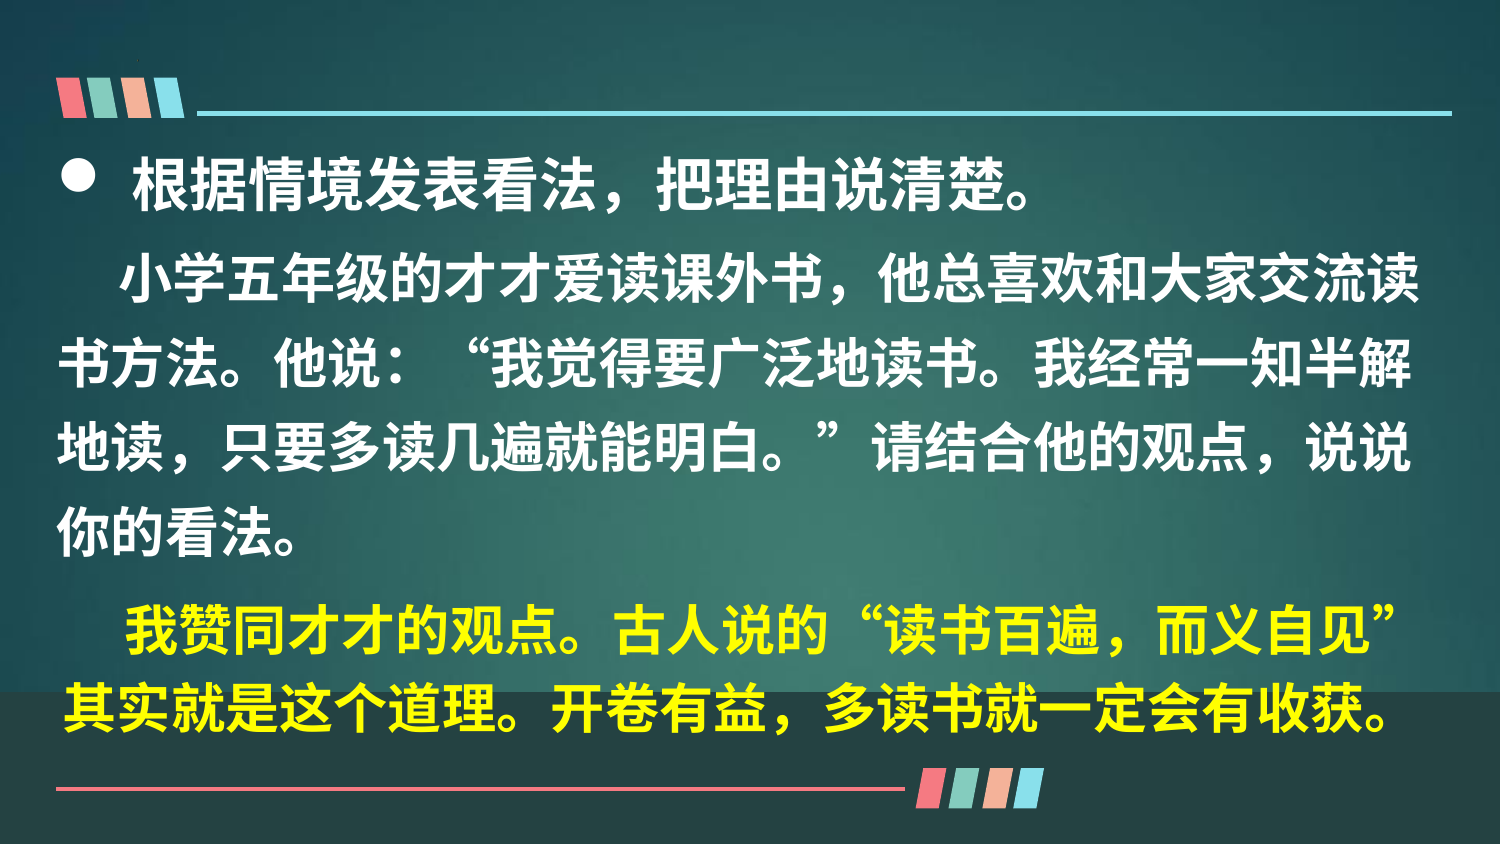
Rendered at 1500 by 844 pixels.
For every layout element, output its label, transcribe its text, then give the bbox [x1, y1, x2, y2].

text_box 根据情境发表看法，把理由说清楚。 [41, 119, 1099, 217]
text_box 小学五年级的才才爱读课外书，他总喜欢和大家交流读书方法。他说：“我觉得要广泛地读书。我经常一知半解地读，只要多读几遍就能明白。”请结合他的观点，说说你的看法。 [41, 217, 1458, 571]
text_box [915, 767, 1045, 809]
text_box 我赞同才才的观点。古人说的“读书百遍，而义自见”其实就是这个道理。开卷有益，多读书就一定会有收获。 [47, 576, 1463, 747]
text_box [55, 77, 185, 119]
picture [0, 0, 1500, 844]
